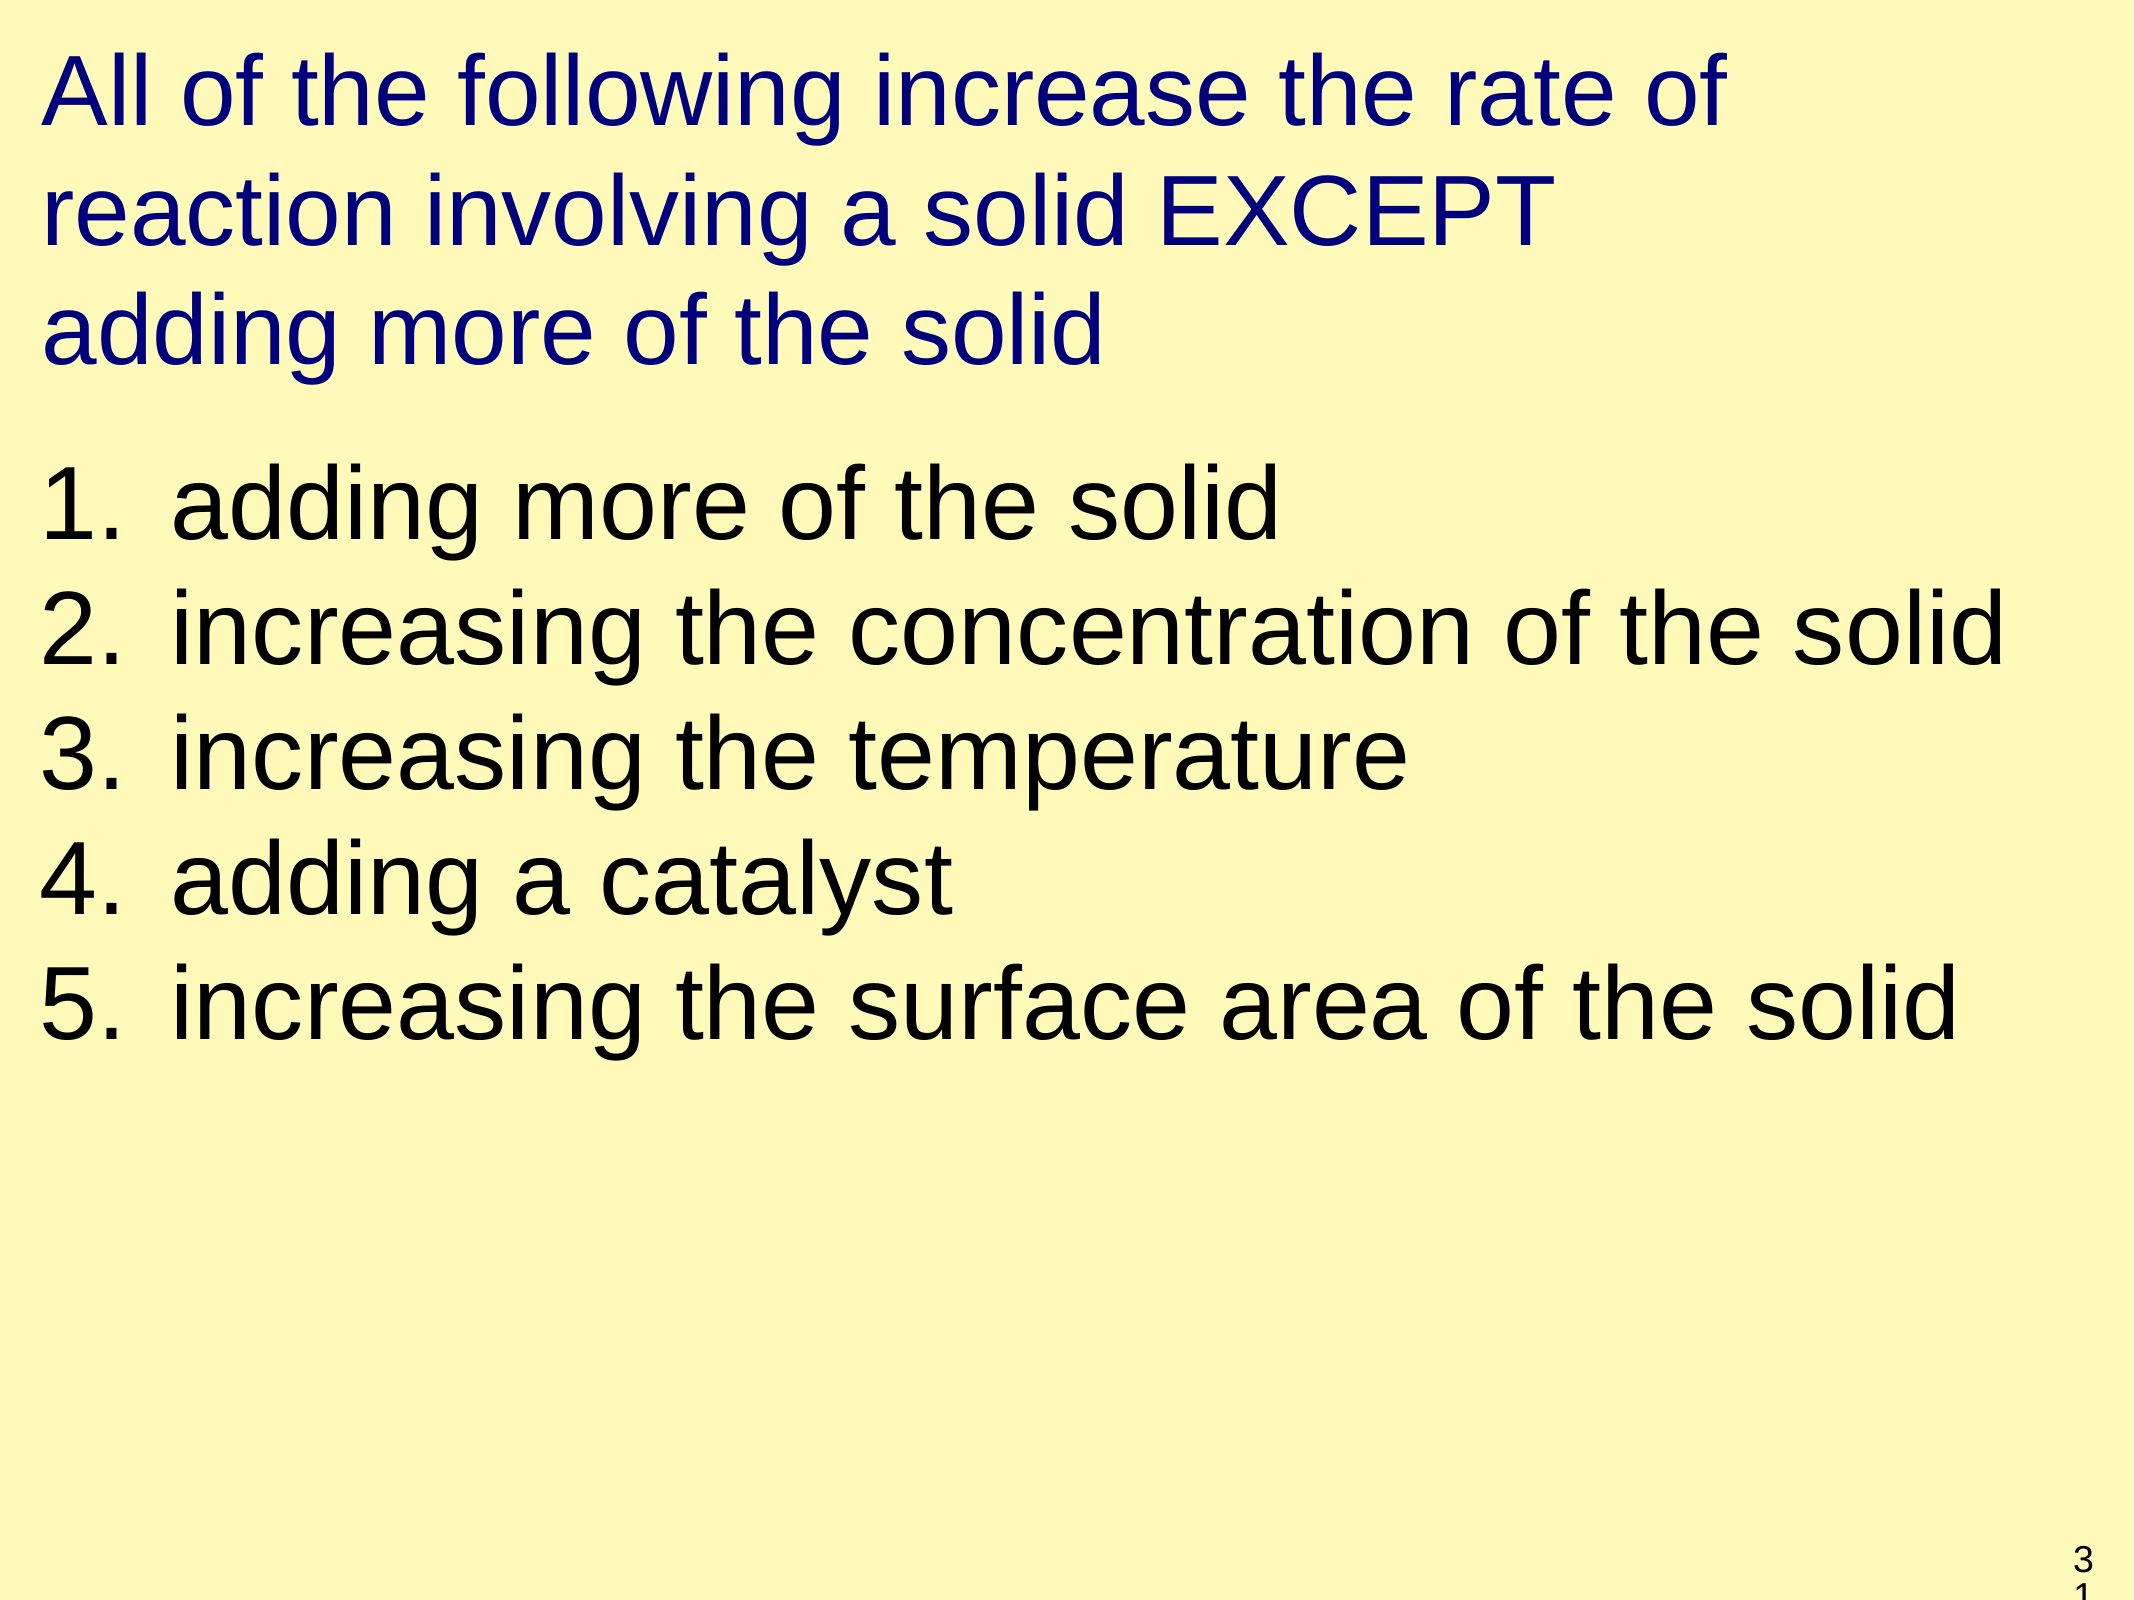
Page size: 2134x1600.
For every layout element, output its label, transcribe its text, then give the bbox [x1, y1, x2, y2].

list adding more of the solid increasing the concentration of the solid increasing the temperature adding a catalyst increasing the surface area of the solid [30, 426, 2118, 1586]
title All of the following increase the rate of reaction involving a solid EXCEPT adding more of the solid [32, 16, 2113, 416]
